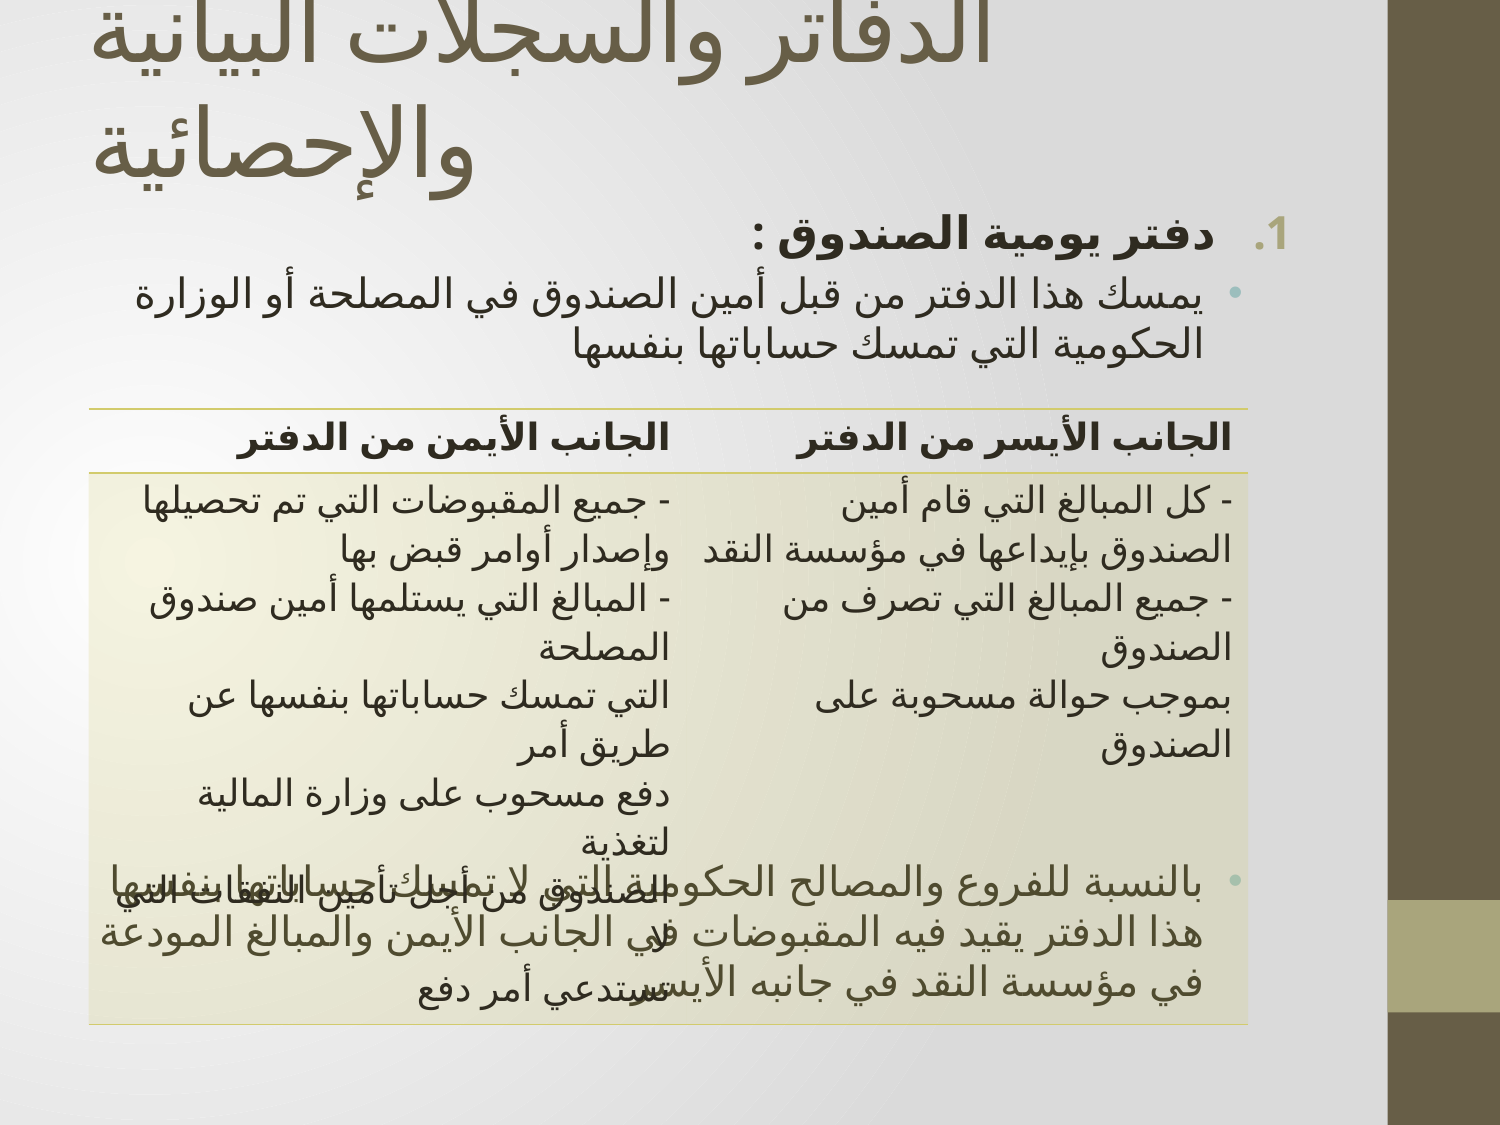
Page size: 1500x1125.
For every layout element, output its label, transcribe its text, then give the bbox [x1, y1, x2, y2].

list دفتر يومية الصندوق : يمسك هذا الدفتر من قبل أمين الصندوق في المصلحة أو الوزارة الحكومية التي تمسك حساباتها بنفسها بالنسبة للفروع والمصالح الحكومية التي لا تمسك حساباتها بنفسها هذا الدفتر يقيد فيه المقبوضات في الجانب الأيمن والمبالغ المودعة في مؤسسة النقد في جانبه الأيسر [75, 196, 1325, 1050]
title الدفاتر والسجلات البيانية والإحصائية [75, 45, 1325, 196]
table_header الجانب الأيسر من الدفتر [686, 410, 1248, 472]
table_cell - كل المبالغ التي قام أمين الصندوق بإيداعها في مؤسسة النقد - جميع المبالغ التي تصرف من الصندوق بموجب حوالة مسحوبة على الصندوق [686, 474, 1248, 1024]
table_header الجانب الأيمن من الدفتر [89, 410, 686, 472]
table_cell - جميع المقبوضات التي تم تحصيلها وإصدار أوامر قبض بها - المبالغ التي يستلمها أمين صندوق المصلحة التي تمسك حساباتها بنفسها عن طريق أمر دفع مسحوب على وزارة المالية لتغذية الصندوق من أجل تأمين النفقات التي لا تستدعي أمر دفع [89, 474, 686, 1024]
